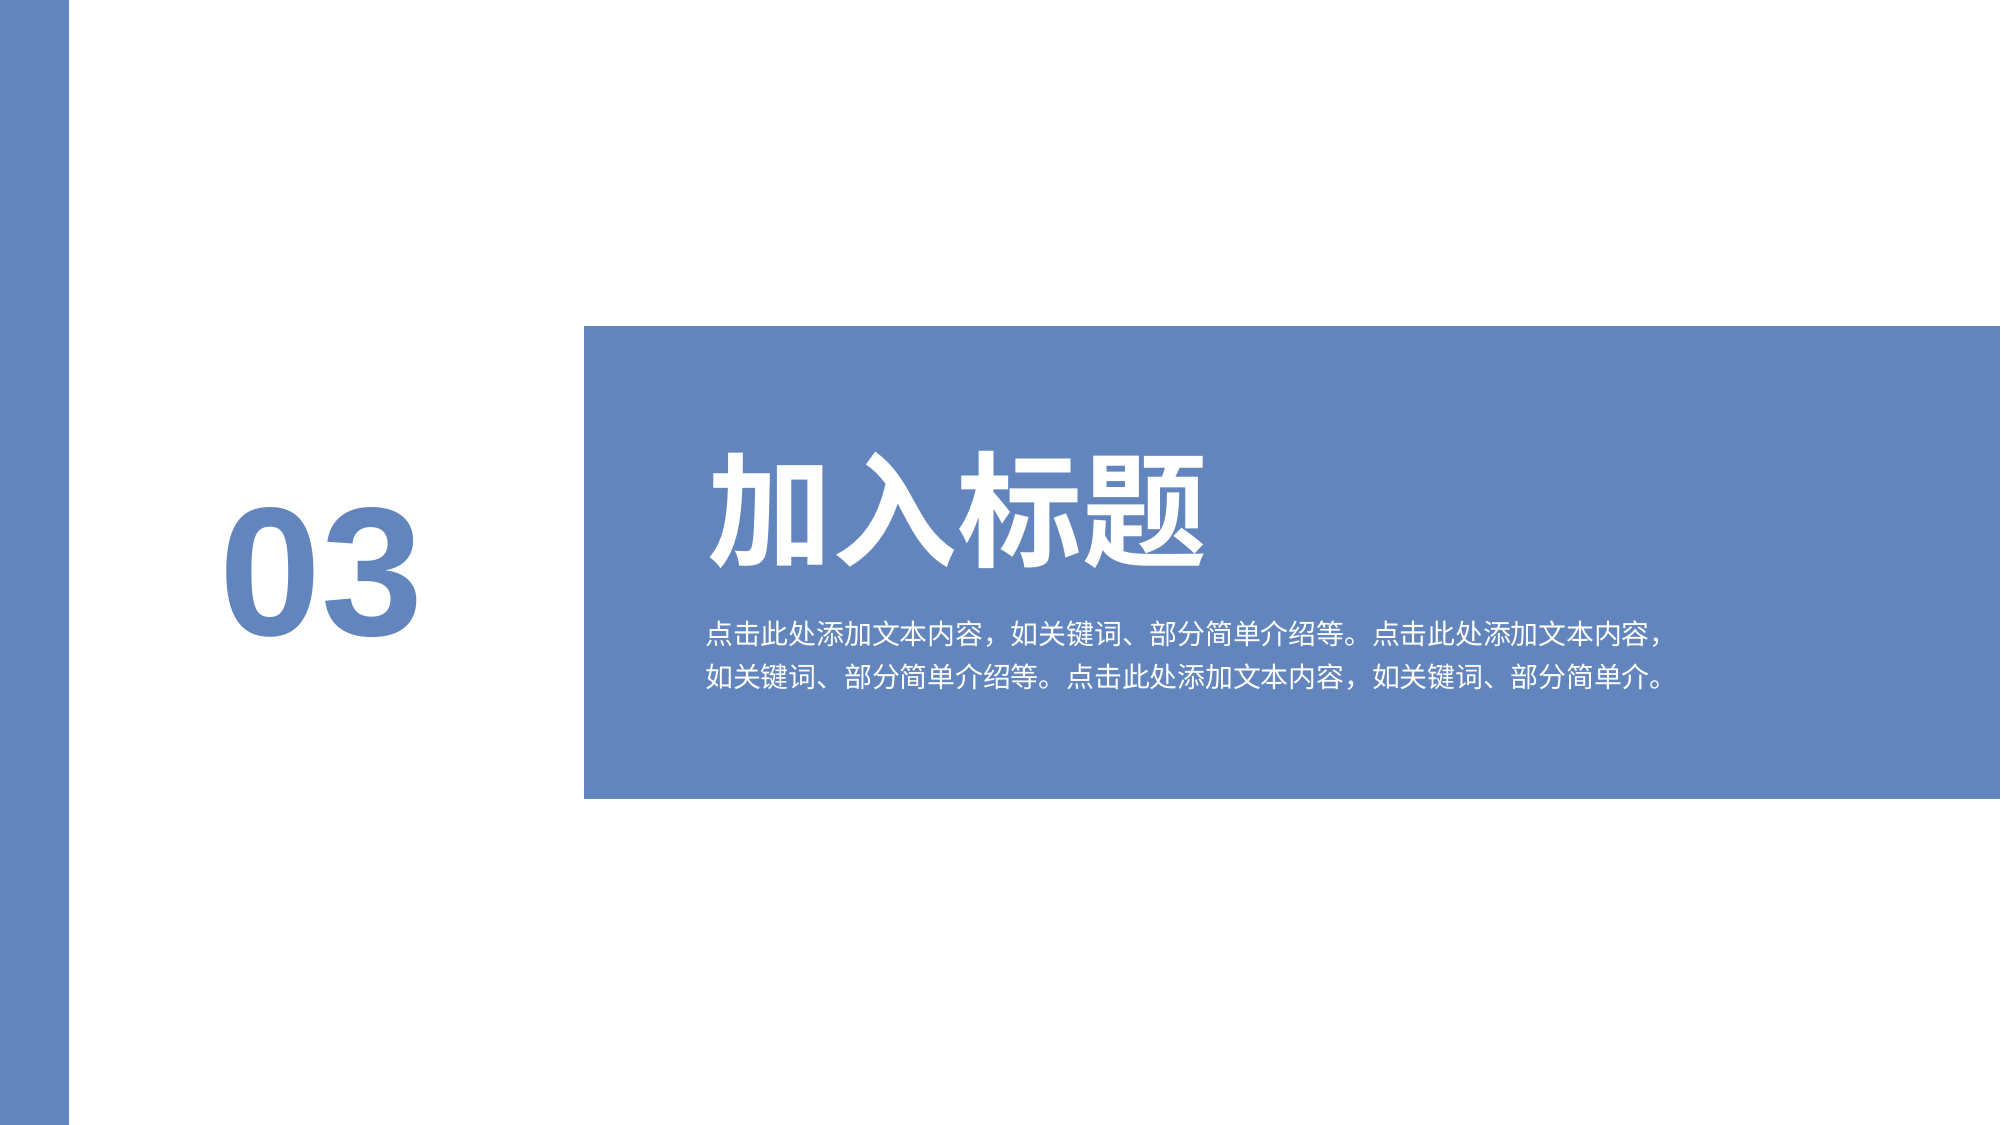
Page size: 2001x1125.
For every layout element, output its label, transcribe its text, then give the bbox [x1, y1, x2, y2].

text_box [581, 324, 2000, 801]
text_box [0, 0, 71, 1125]
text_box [690, 425, 1681, 699]
text_box 03 [126, 366, 518, 758]
